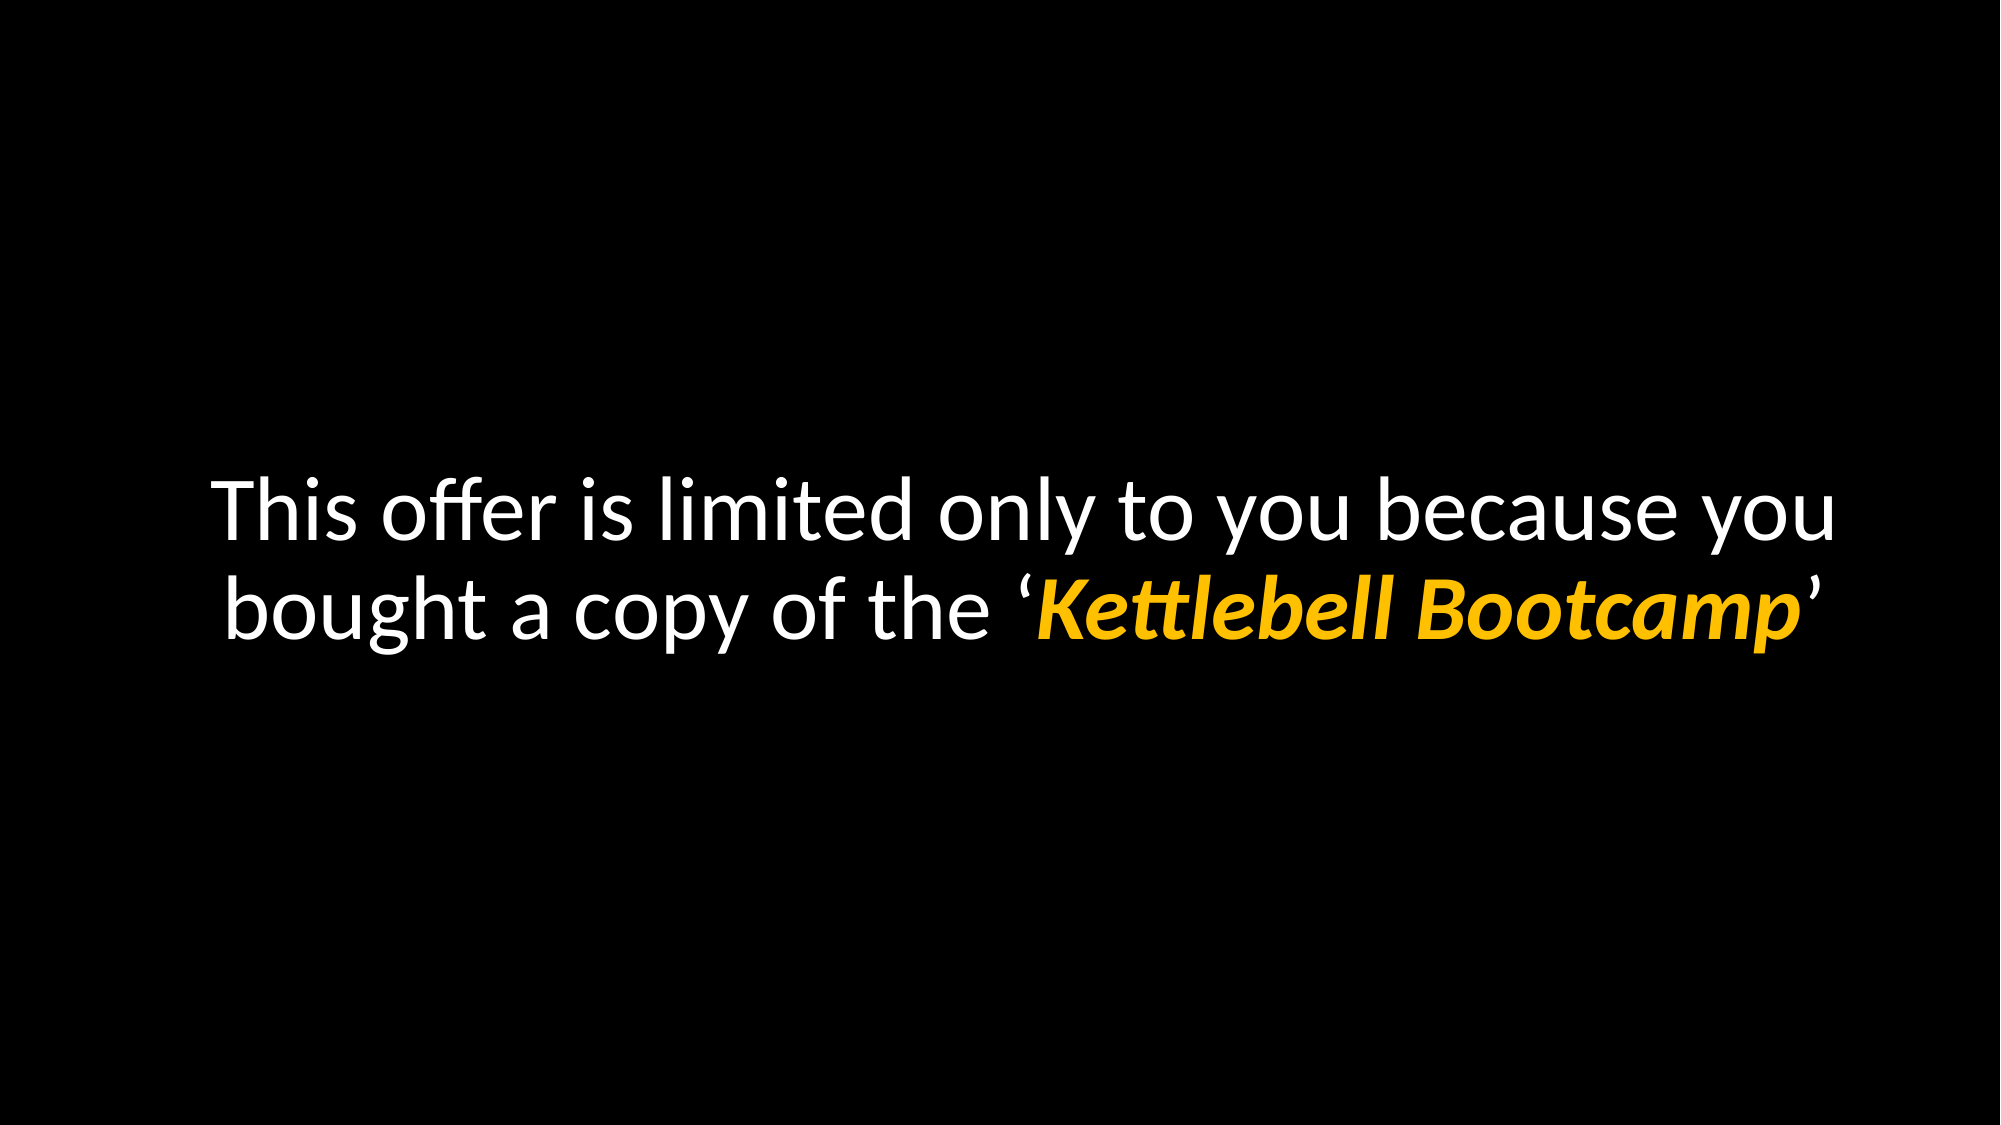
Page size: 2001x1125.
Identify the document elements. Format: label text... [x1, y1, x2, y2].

list This offer is limited only to you because you bought a copy of the ‘Kettlebell Bootcamp’ [161, 453, 1887, 993]
